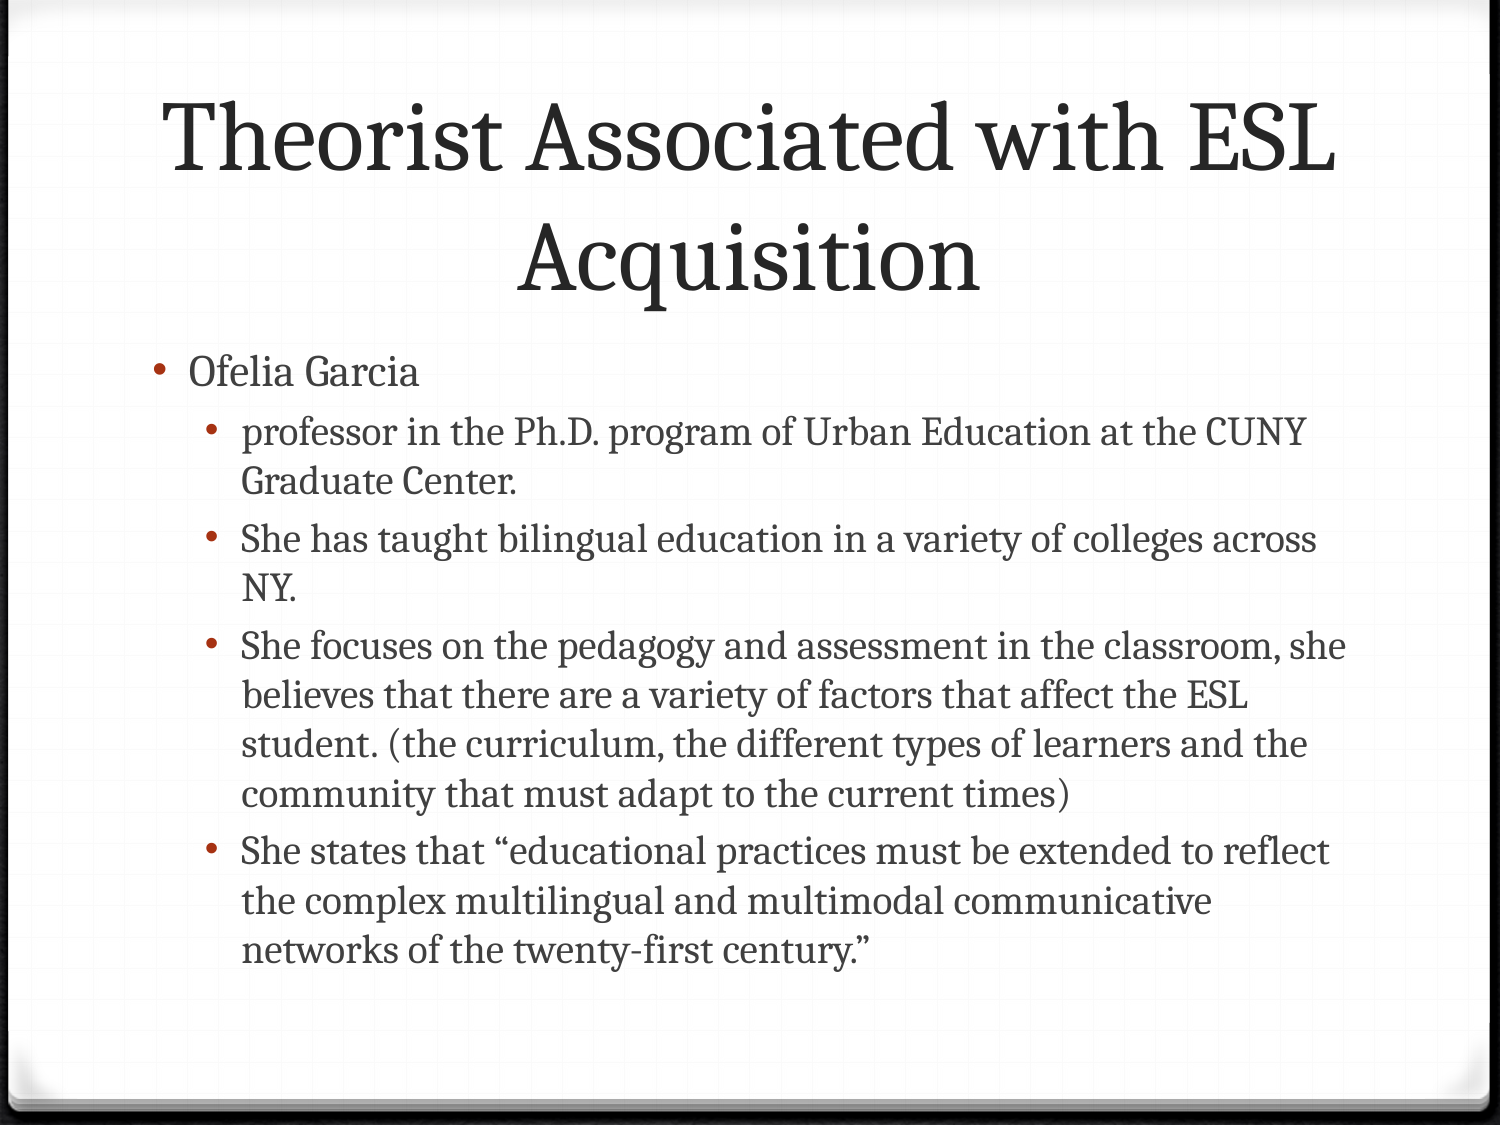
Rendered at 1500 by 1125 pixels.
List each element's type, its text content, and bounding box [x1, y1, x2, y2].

title Theorist Associated with ESL Acquisition [90, 71, 1410, 309]
picture [0, 0, 1500, 1125]
list Ofelia Garcia professor in the Ph.D. program of Urban Education at the CUNY Graduate Center. She has taught bilingual education in a variety of colleges across NY. She focuses on the pedagogy and assessment in the classroom, she believes that there are a variety of factors that affect the ESL student. (the curriculum, the different types of learners and the community that must adapt to the current times) She states that “educational practices must be extended to reflect the complex multilingual and multimodal communicative networks of the twenty-first century.” [137, 334, 1363, 983]
